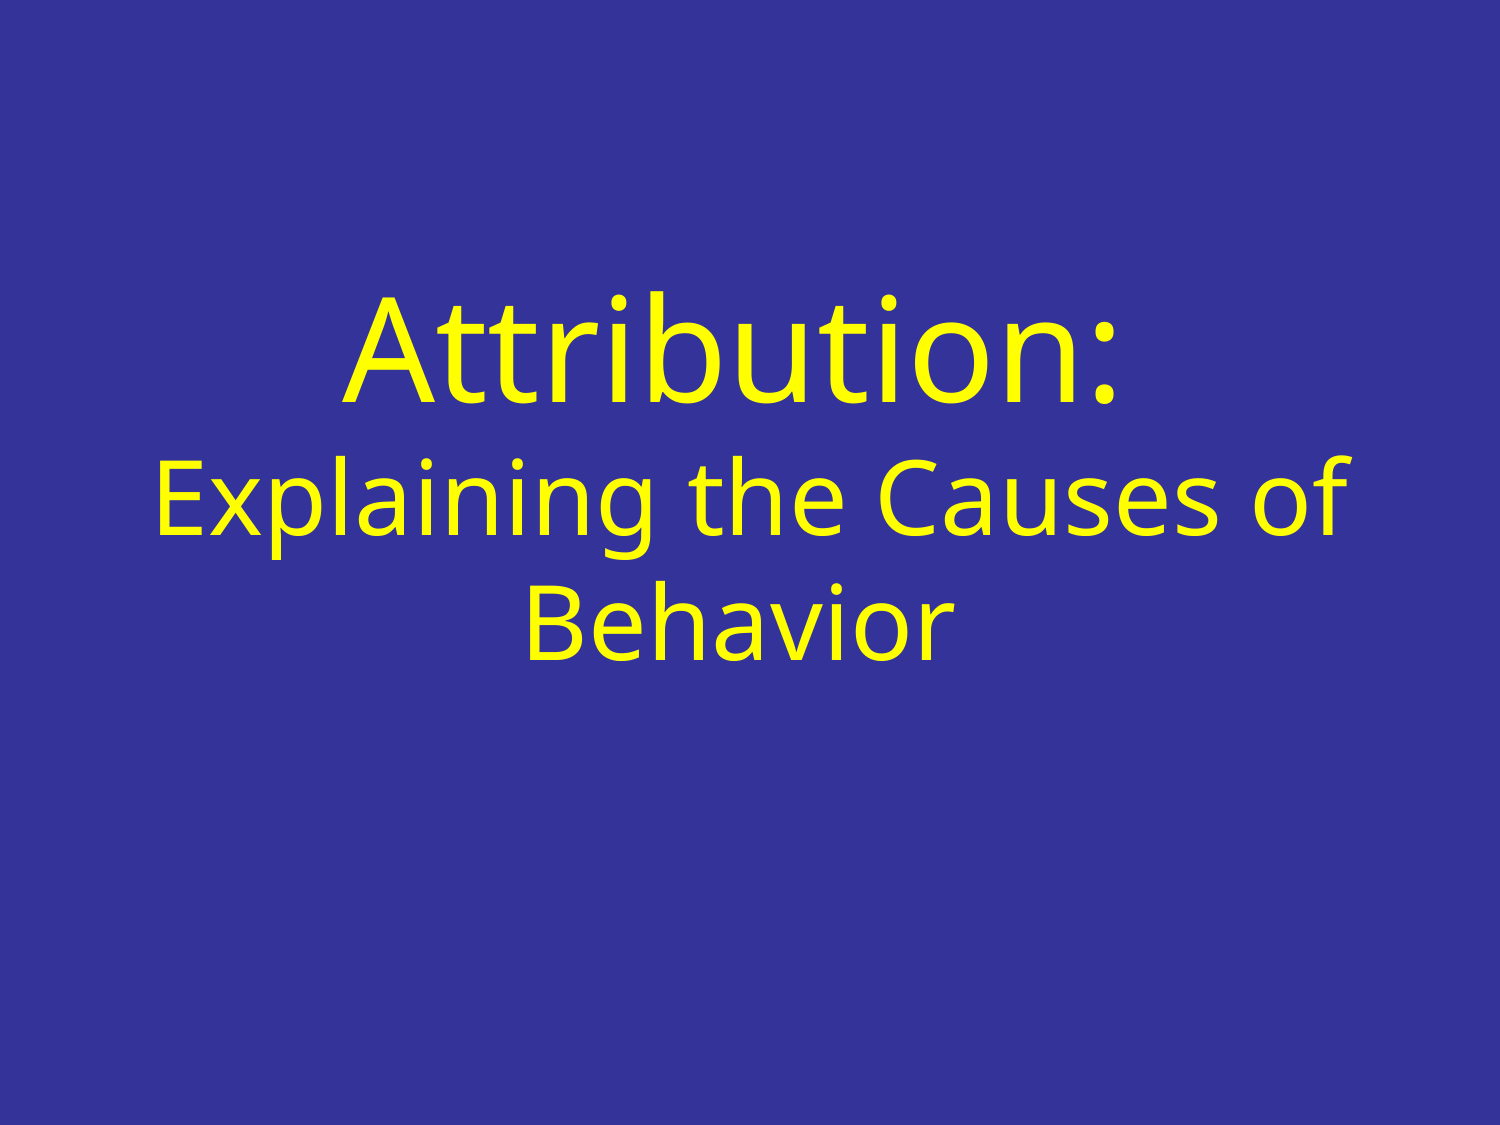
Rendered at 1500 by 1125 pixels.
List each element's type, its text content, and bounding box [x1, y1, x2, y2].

title Attribution: Explaining the Causes of Behavior [112, 374, 1388, 563]
